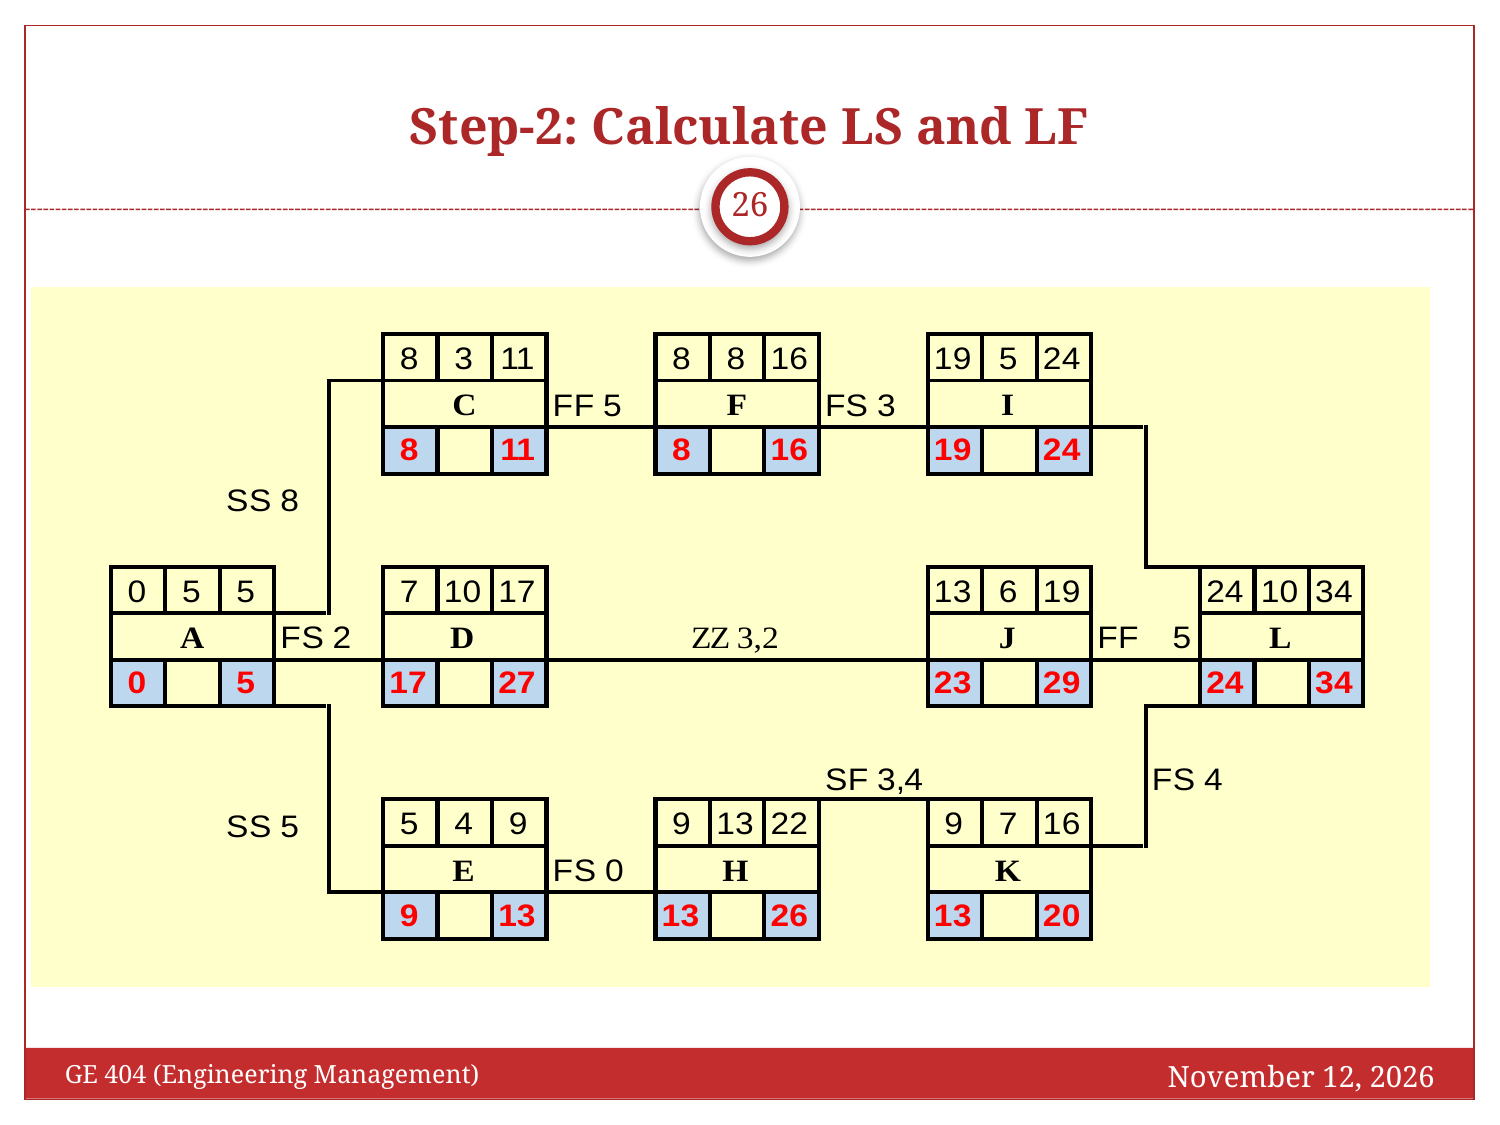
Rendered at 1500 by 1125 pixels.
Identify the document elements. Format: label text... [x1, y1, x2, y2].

footer GE 404 (Engineering Management) [50, 1051, 638, 1112]
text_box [30, 287, 1431, 988]
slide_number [950, 1050, 1450, 1111]
title Step-2: Calculate LS and LF [49, 37, 1450, 162]
slide_number 26 [712, 169, 788, 243]
